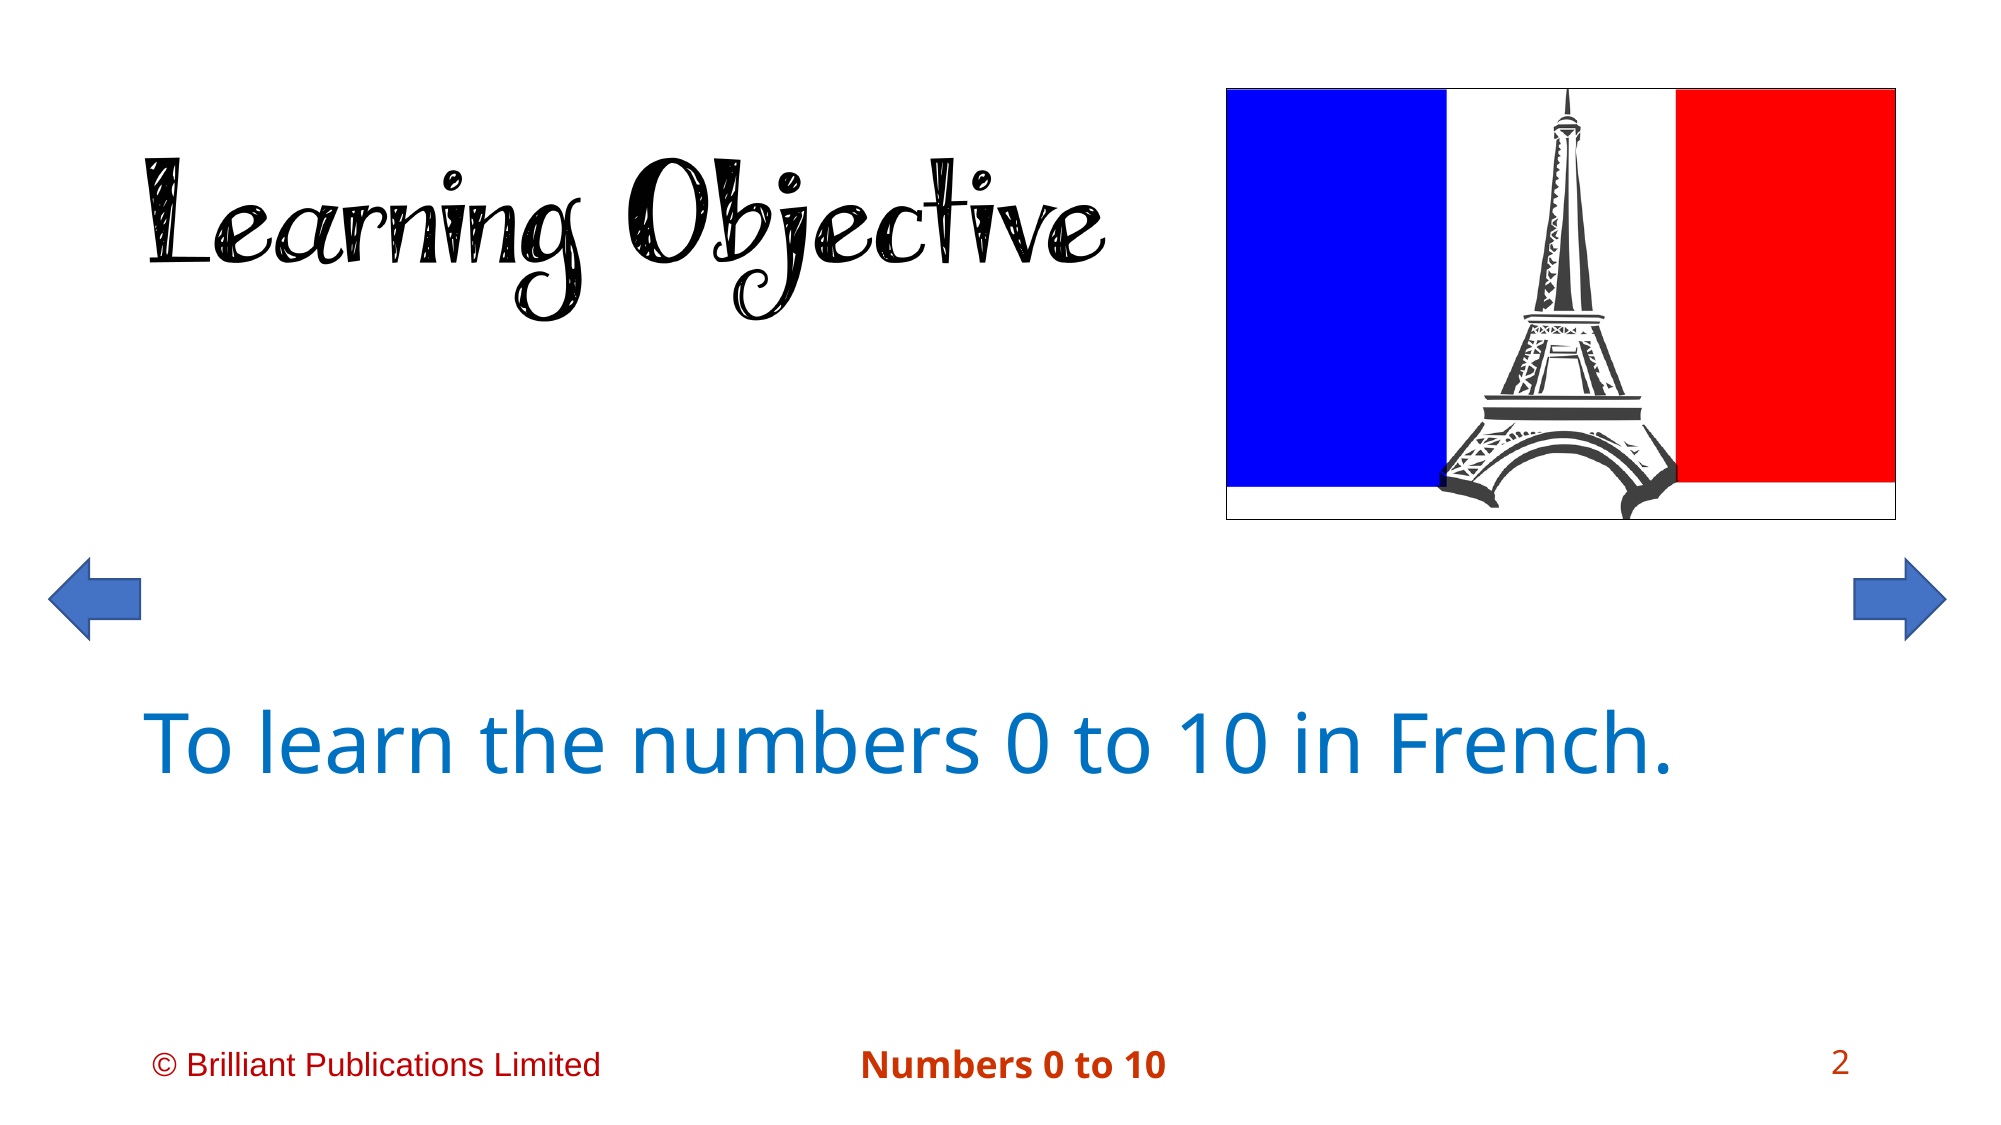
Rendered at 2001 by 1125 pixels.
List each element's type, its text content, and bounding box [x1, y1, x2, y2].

slide_number 2 [1415, 1033, 1866, 1094]
footer © Brilliant Publications Limited [137, 1033, 788, 1094]
slide_number Numbers 0 to 10 [788, 1033, 1239, 1094]
list To learn the numbers 0 to 10 in French. [144, 702, 2000, 969]
picture [0, 88, 1896, 520]
